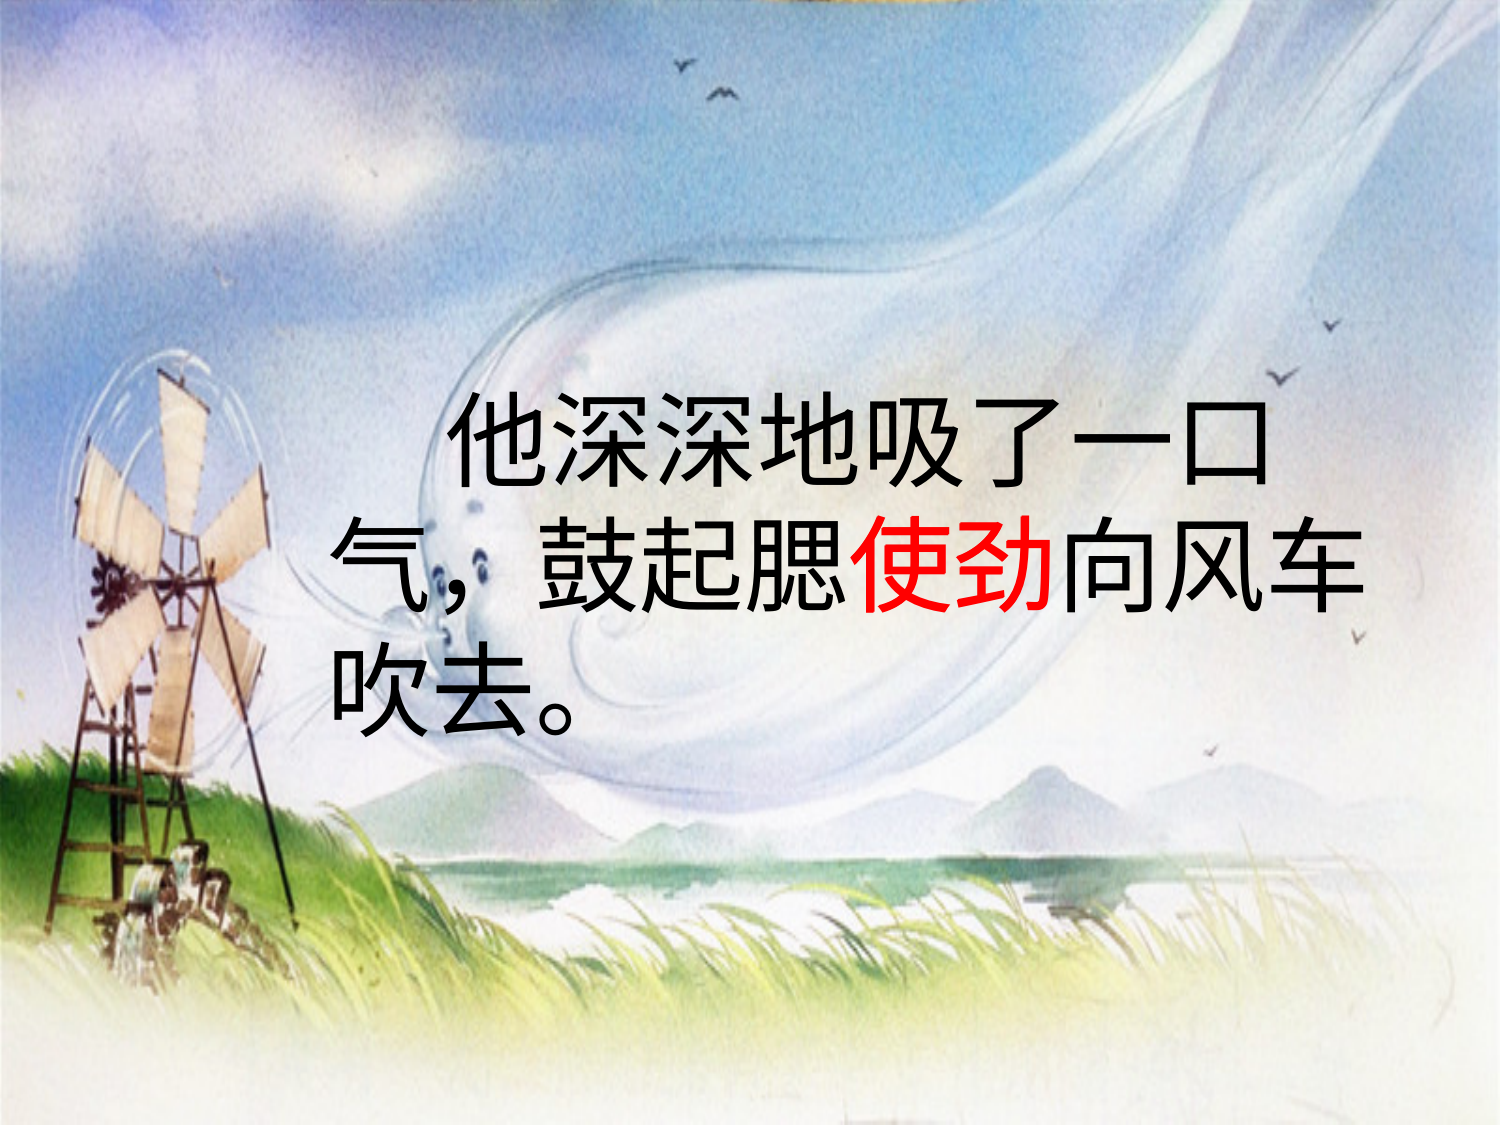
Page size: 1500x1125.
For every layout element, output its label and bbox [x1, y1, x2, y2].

list [0, 0, 1500, 1125]
